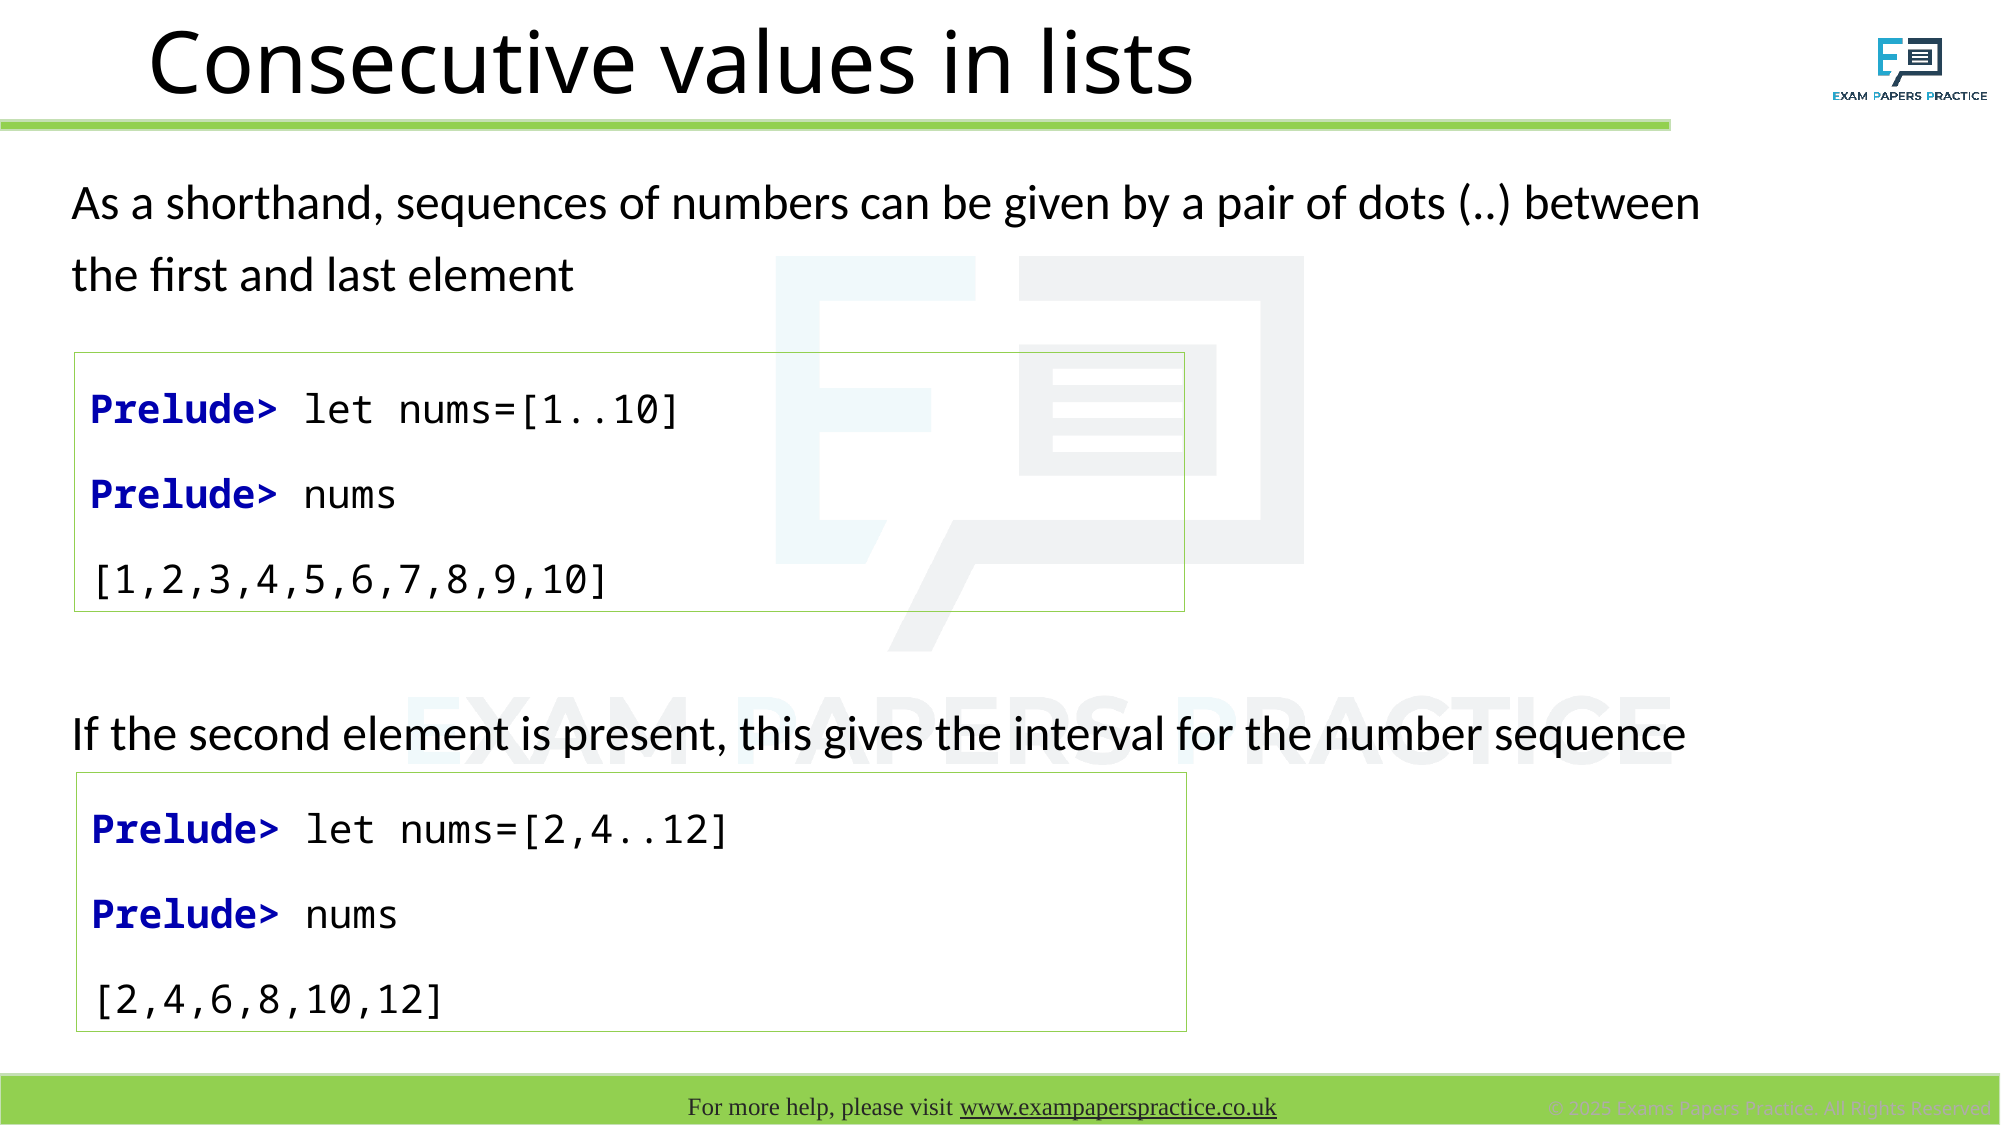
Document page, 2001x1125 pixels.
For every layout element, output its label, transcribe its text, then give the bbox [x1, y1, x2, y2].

title Consecutive values in lists [132, 11, 1858, 121]
list Prelude> let nums=[1..10] Prelude> nums [1,2,3,4,5,6,7,8,9,10] [74, 352, 1185, 612]
text_box As a shorthand, sequences of numbers can be given by a pair of dots (..) between the first and last element If the second element is present, this gives the interval for the number sequence [56, 151, 1782, 773]
text_box Prelude> let nums=[2,4..12] Prelude> nums [2,4,6,8,10,12] [76, 772, 1187, 1032]
